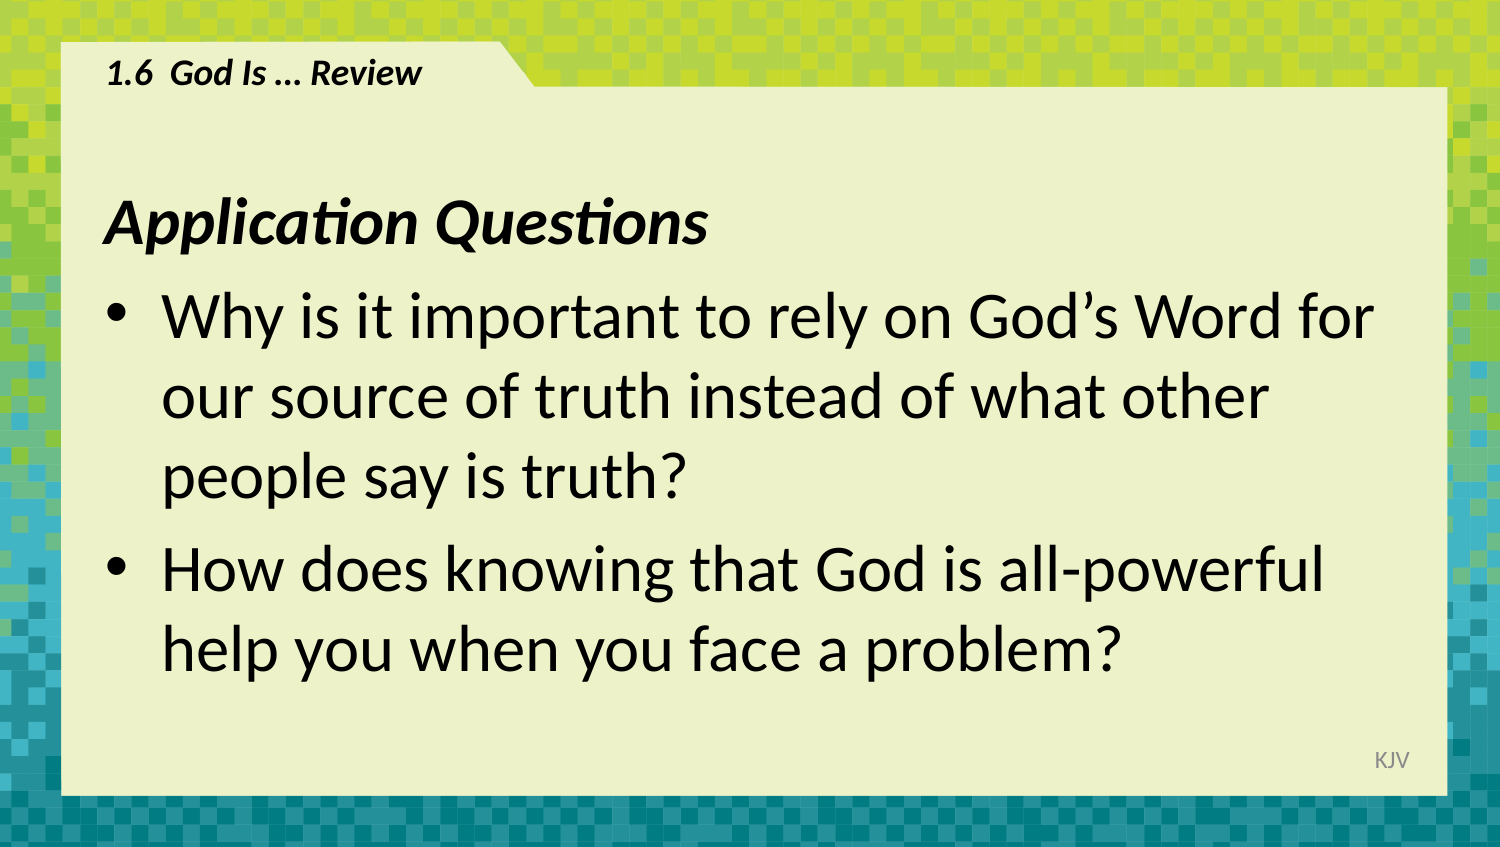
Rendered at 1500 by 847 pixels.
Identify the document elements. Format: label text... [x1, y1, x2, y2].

title 1.6 God Is … Review [89, 33, 1420, 108]
footer KJV [950, 736, 1425, 782]
list Application Questions Why is it important to rely on God’s Word for our source of truth instead of what other people say is truth? How does knowing that God is all-powerful help you when you face a problem? [89, 141, 1403, 722]
picture [0, 0, 1500, 847]
